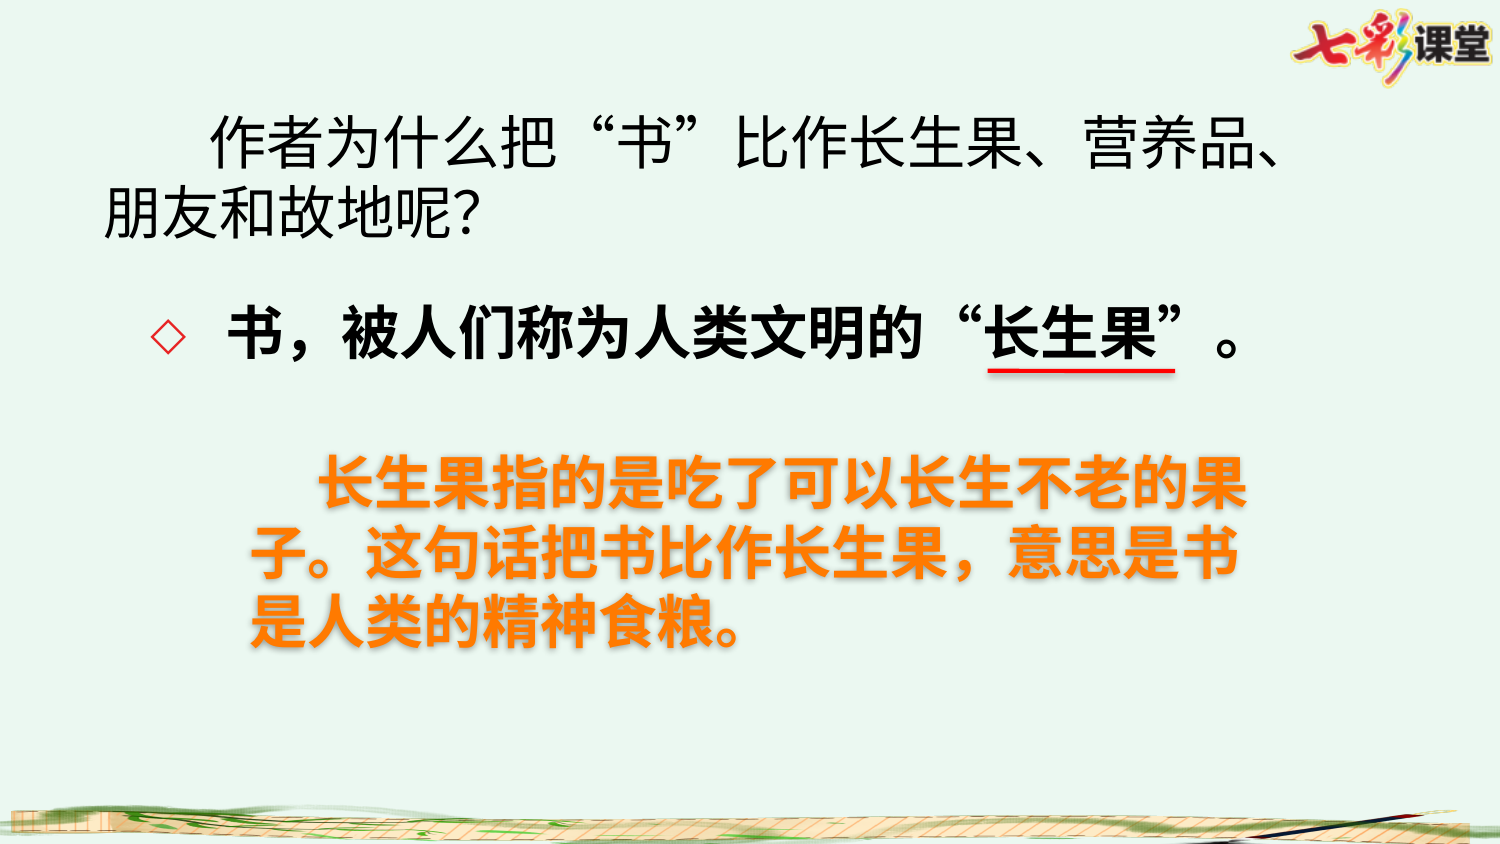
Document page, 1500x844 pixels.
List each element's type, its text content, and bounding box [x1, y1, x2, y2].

text_box 长生果指的是吃了可以长生不老的果子。这句话把书比作长生果，意思是书是人类的精神食粮。 [234, 438, 1294, 664]
picture [1289, 8, 1495, 89]
text_box 作者为什么把“书”比作长生果、营养品、朋友和故地呢？ [86, 97, 1354, 255]
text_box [135, 288, 1377, 375]
picture [0, 732, 1500, 844]
